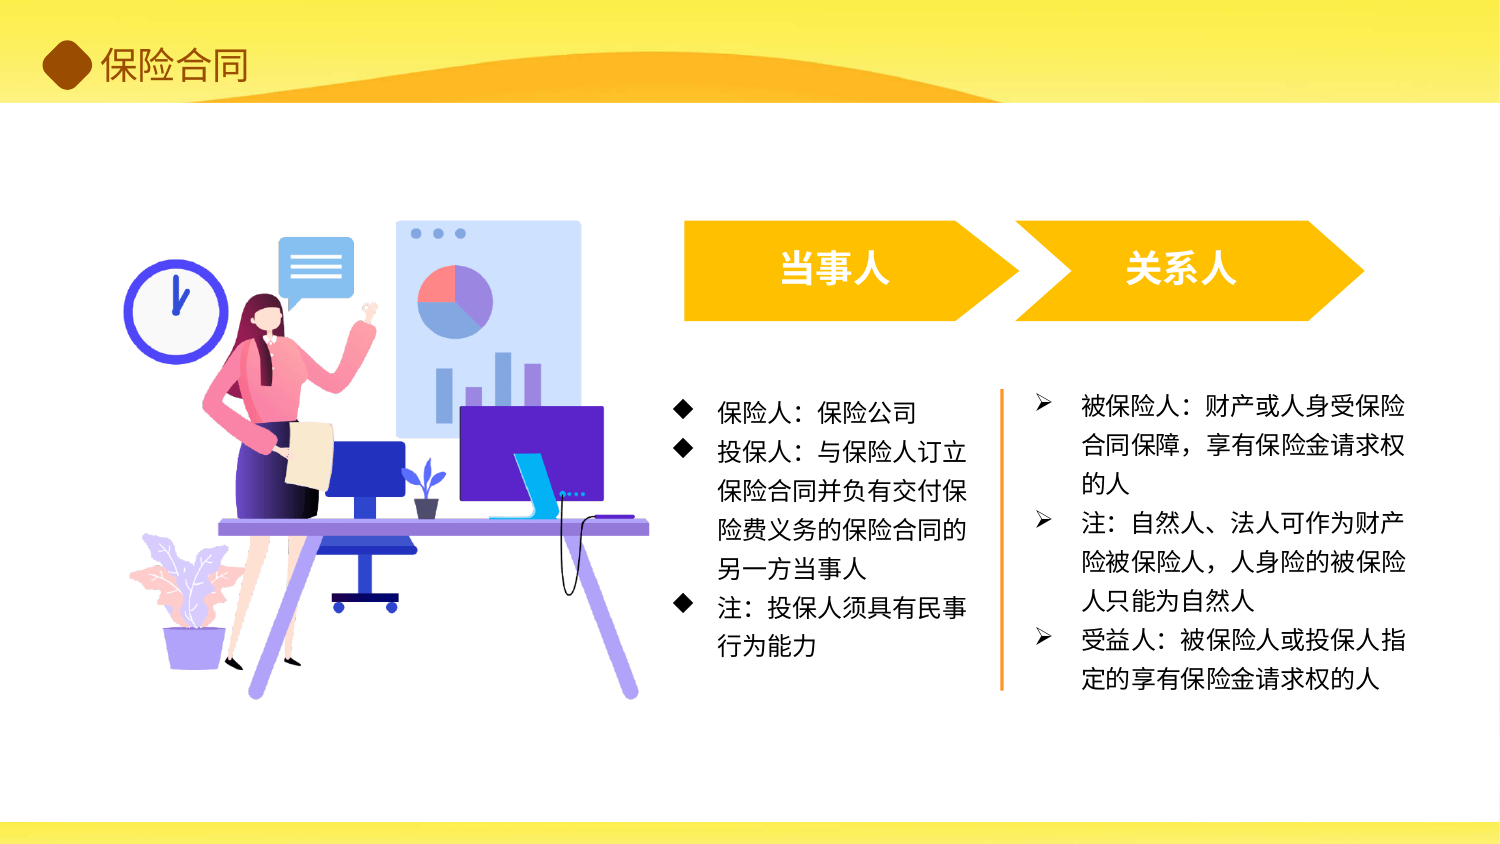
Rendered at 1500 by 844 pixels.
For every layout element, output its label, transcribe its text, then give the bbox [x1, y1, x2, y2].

text_box [722, 220, 1020, 322]
picture [0, 822, 1500, 844]
text_box 当事人 [763, 238, 906, 298]
text_box 保险人：保险公司 投保人：与保险人订立保险合同并负有交付保险费义务的保险合同的另一方当事人 注：投保人须具有民事行为能力 [722, 381, 1004, 669]
picture [24, 109, 722, 807]
text_box 关系人 [1110, 238, 1253, 298]
text_box 被保险人：财产或人身受保险合同保障，享有保险金请求权的人 注：自然人、法人可作为财产险被保险人，人身险的被保险人只能为自然人 受益人：被保险人或投保人指定的享有保险金请求权的人 [1019, 374, 1438, 701]
text_box [1015, 220, 1365, 322]
picture [0, 0, 1500, 102]
